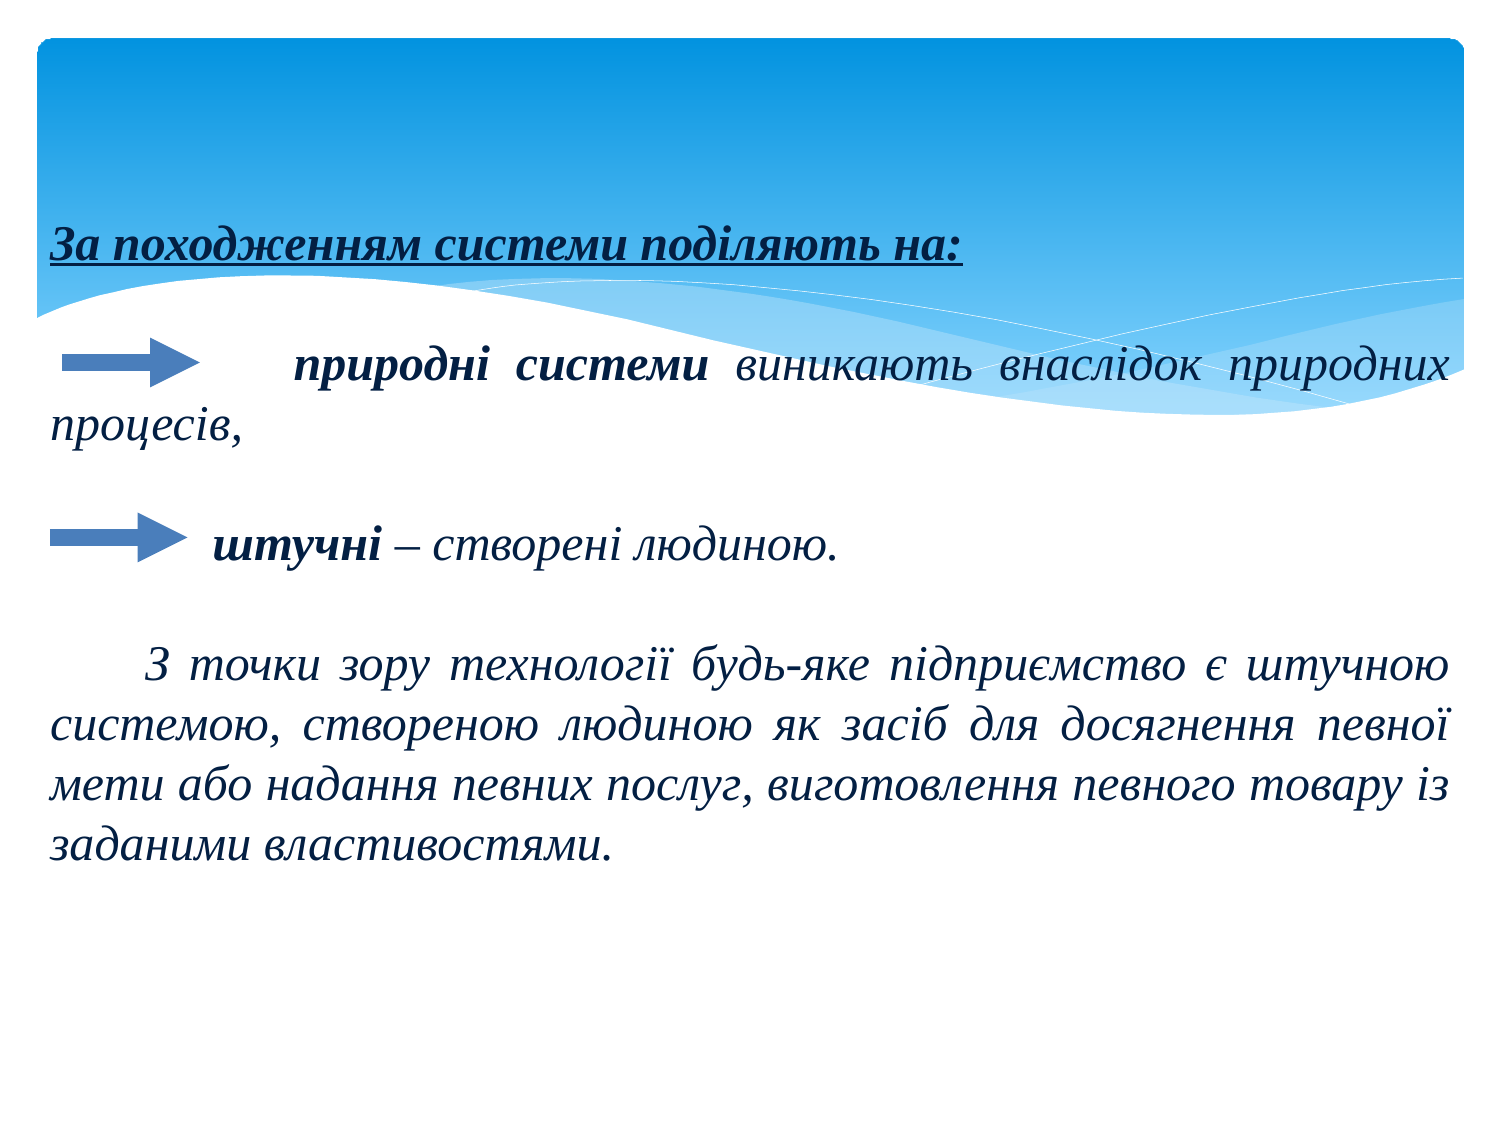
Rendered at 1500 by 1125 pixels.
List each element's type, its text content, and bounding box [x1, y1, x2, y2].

picture [37, 37, 50, 46]
picture [1451, 37, 1464, 46]
picture [37, 88, 1464, 317]
list За походженням системи поділяють на: природні системи виникають внаслідок природних процесів, штучні – створені людиною. З точки зору технології будь-яке підприємство є штучною системою, створеною людиною як засіб для досягнення певної мети або надання певних послуг, виготовлення певного товару із заданими властивостями. [50, 149, 1450, 923]
